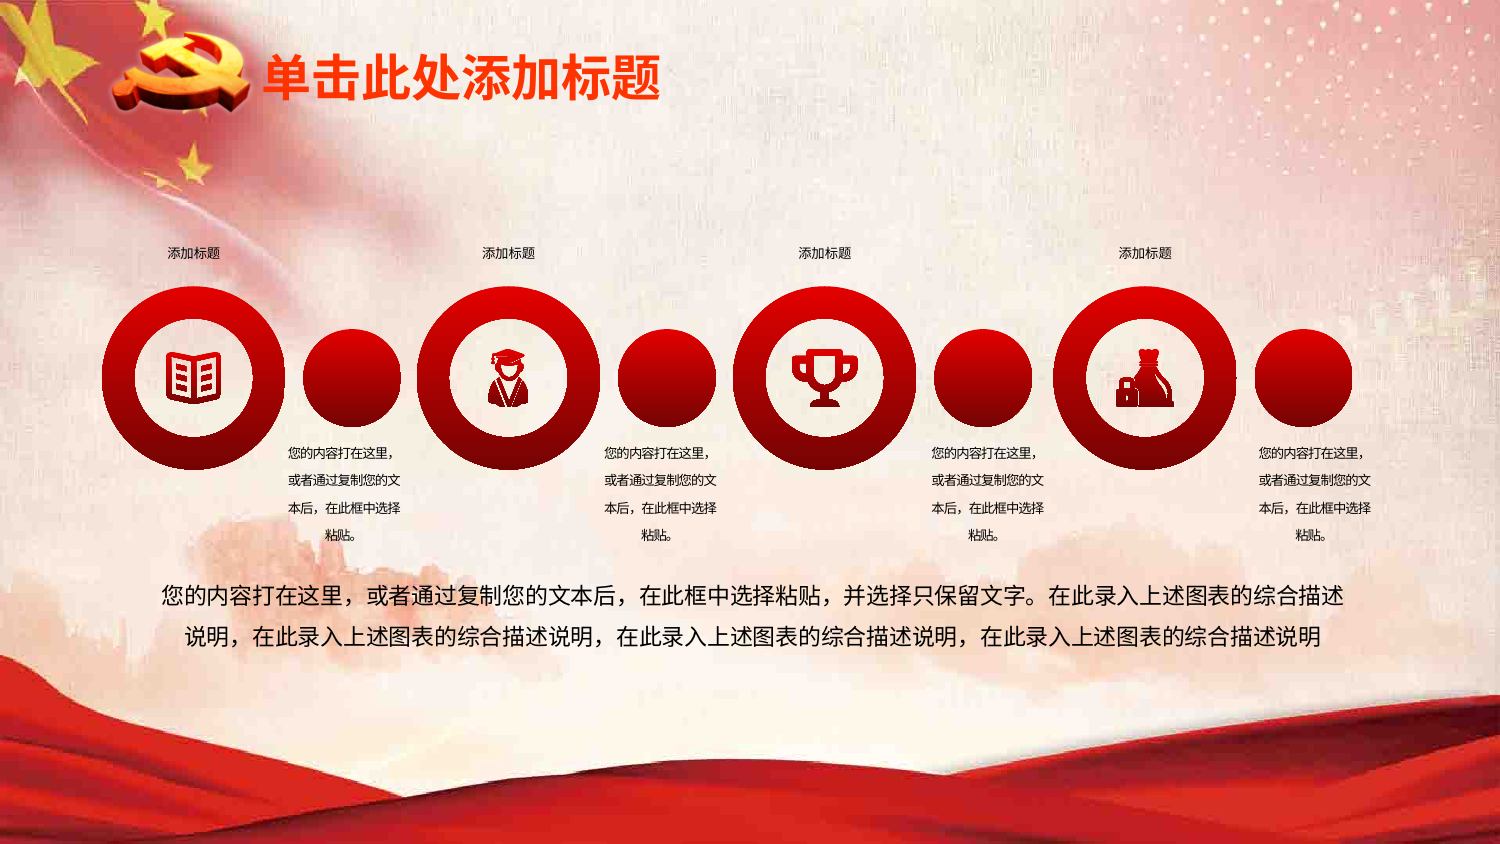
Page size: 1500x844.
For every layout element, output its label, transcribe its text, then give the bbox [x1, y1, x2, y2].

text_box [1254, 329, 1353, 427]
text_box [618, 329, 716, 427]
text_box 您的内容打在这里，或者通过复制您的文本后，在此框中选择粘贴。 [1254, 469, 1375, 527]
text_box [488, 380, 505, 408]
text_box 您的内容打在这里，或者通过复制您的文本后，在此框中选择粘贴。 [927, 469, 1047, 527]
text_box [733, 286, 917, 470]
text_box 单击此处添加标题 [259, 38, 677, 114]
text_box 添加标题 [1085, 234, 1205, 274]
text_box [102, 286, 286, 470]
text_box 您的内容打在这里，或者通过复制您的文本后，在此框中选择粘贴。 [284, 469, 404, 527]
text_box [1053, 286, 1237, 470]
text_box 您的内容打在这里，或者通过复制您的文本后，在此框中选择粘贴。 [600, 469, 720, 527]
text_box [791, 348, 858, 408]
text_box [166, 351, 222, 405]
text_box [1115, 348, 1175, 408]
text_box [491, 348, 529, 408]
text_box 添加标题 [448, 235, 569, 274]
text_box 添加标题 [765, 233, 885, 275]
text_box [416, 286, 601, 470]
picture [0, 0, 1500, 844]
text_box [303, 329, 402, 427]
text_box [934, 329, 1033, 427]
text_box 您的内容打在这里，或者通过复制您的文本后，在此框中选择粘贴，并选择只保留文字。在此录入上述图表的综合描述说明，在此录入上述图表的综合描述说明，在此录入上述图表的综合描述说明，在此录入上述图表的综合描述说明 [161, 568, 1345, 670]
text_box 添加标题 [134, 232, 254, 277]
